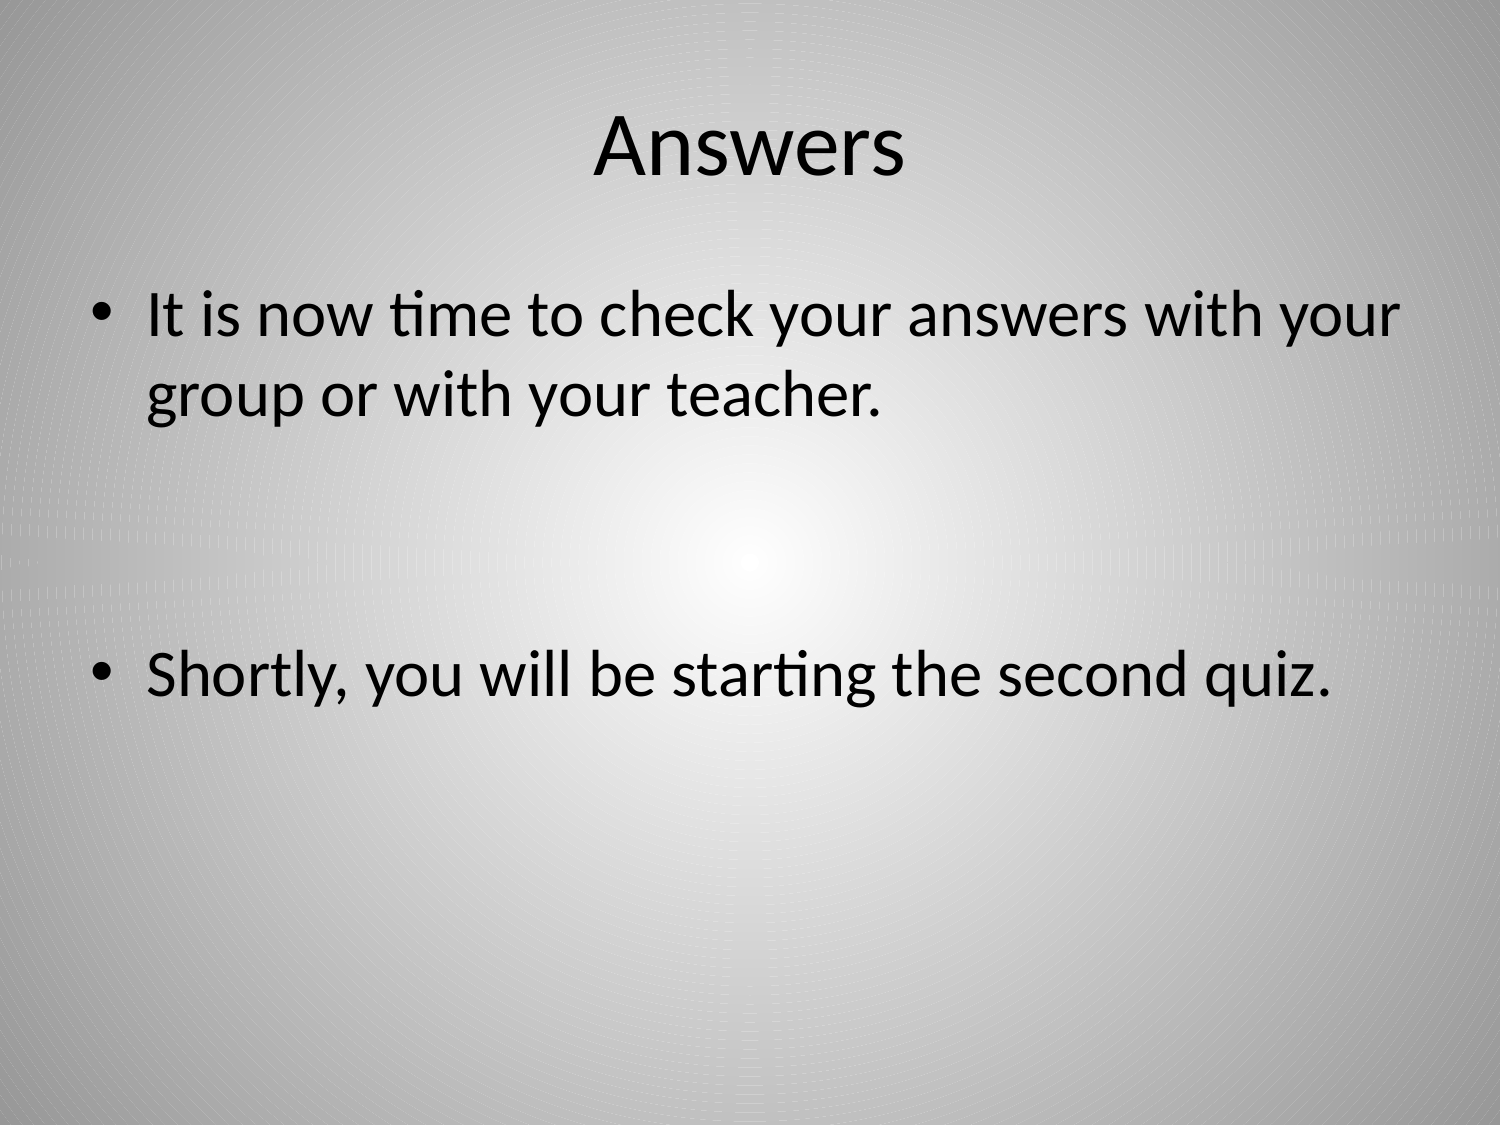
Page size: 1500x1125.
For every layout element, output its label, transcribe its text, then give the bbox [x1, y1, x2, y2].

list It is now time to check your answers with your group or with your teacher. Shortly, you will be starting the second quiz. [75, 262, 1425, 1005]
title Answers [75, 45, 1425, 233]
